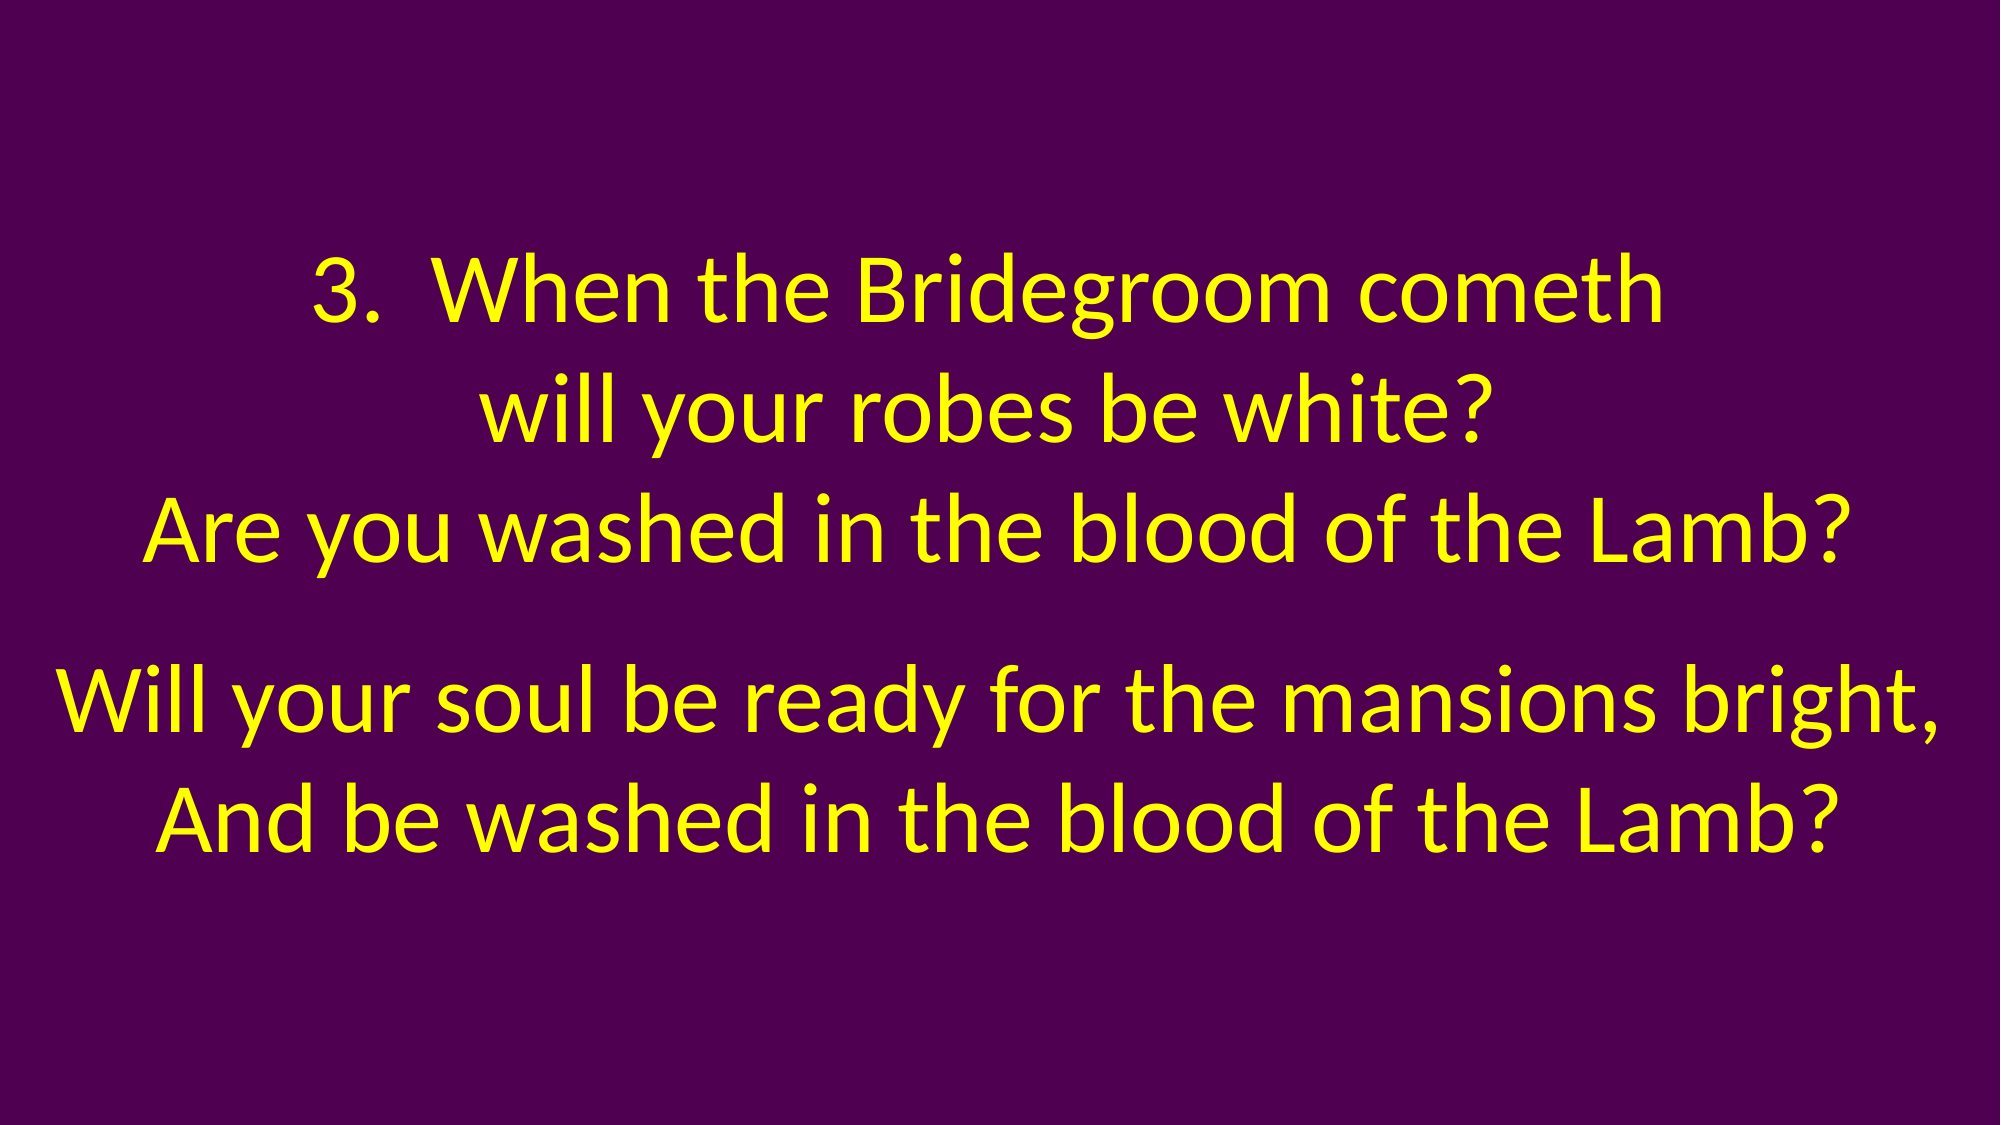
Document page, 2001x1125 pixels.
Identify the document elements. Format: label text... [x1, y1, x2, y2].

text_box 3. When the Bridegroom cometh will your robes be white? Are you washed in the blood of the Lamb? Will your soul be ready for the mansions bright, And be washed in the blood of the Lamb? [0, 215, 2000, 880]
